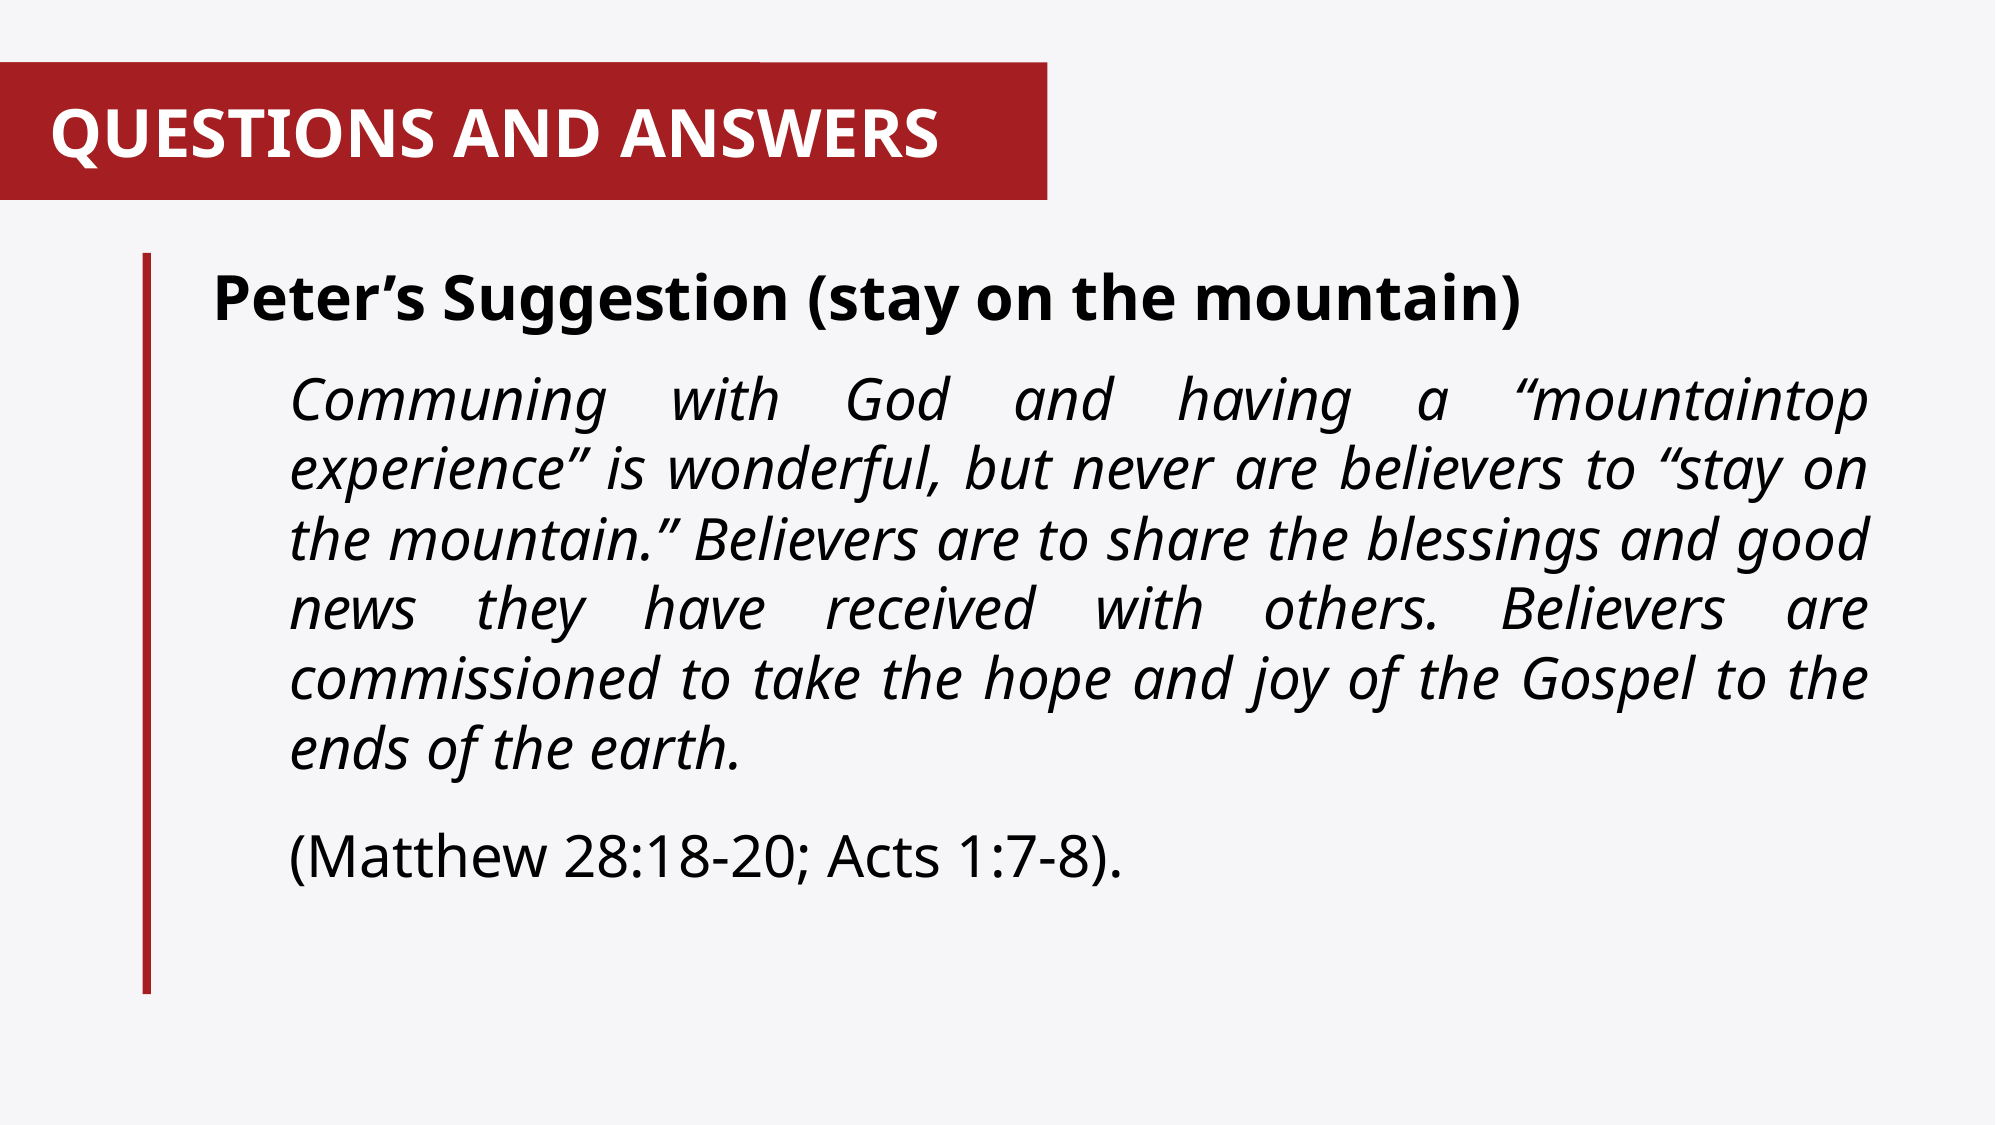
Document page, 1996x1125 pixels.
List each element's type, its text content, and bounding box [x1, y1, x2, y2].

title QUESTIONS AND ANSWERS [0, 62, 1048, 200]
subtitle Peter’s Suggestion (stay on the mountain) Communing with God and having a “mountaintop experience” is wonderful, but never are believers to “stay on the mountain.” Believers are to share the blessings and good news they have received with others. Believers are commissioned to take the hope and joy of the Gospel to the ends of the earth. (Matthew 28:18-20; Acts 1:7-8). [197, 249, 1885, 1125]
